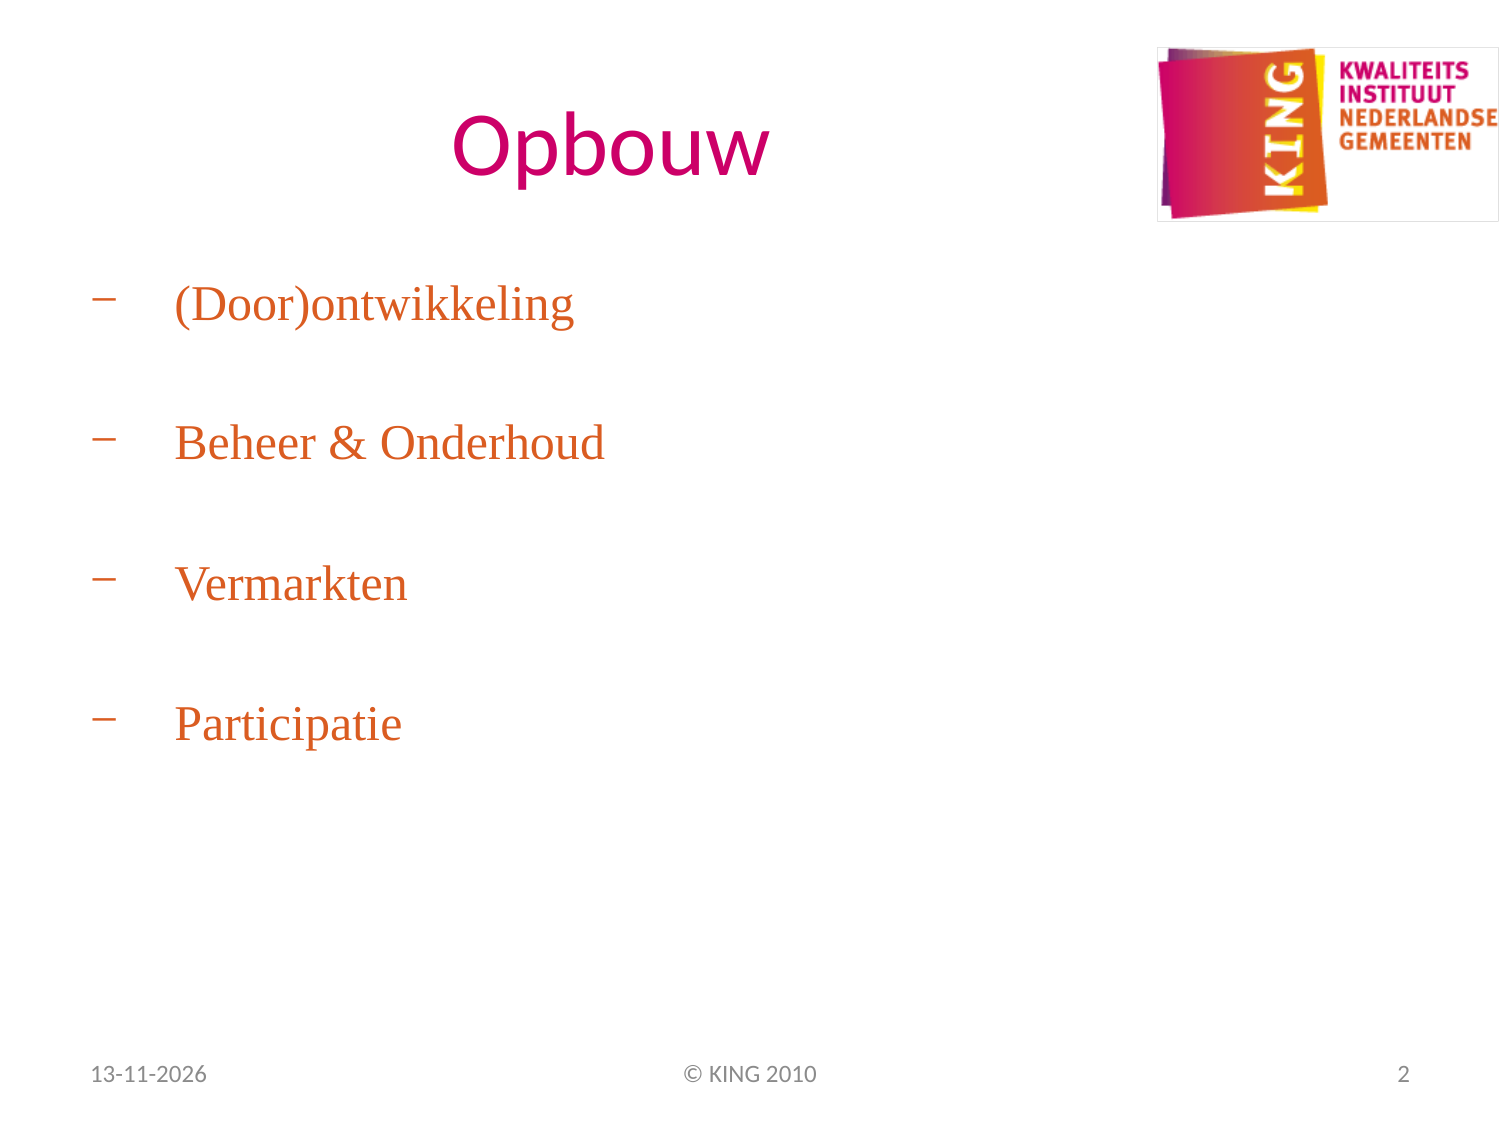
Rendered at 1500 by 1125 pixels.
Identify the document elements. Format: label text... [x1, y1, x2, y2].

picture [1156, 46, 1500, 223]
list (Door)ontwikkeling Beheer & Onderhoud Vermarkten Participatie [75, 262, 1425, 1005]
title Opbouw [75, 45, 1149, 233]
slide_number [75, 1042, 425, 1103]
slide_number 2 [1074, 1042, 1425, 1103]
footer © KING 2010 [512, 1042, 988, 1103]
